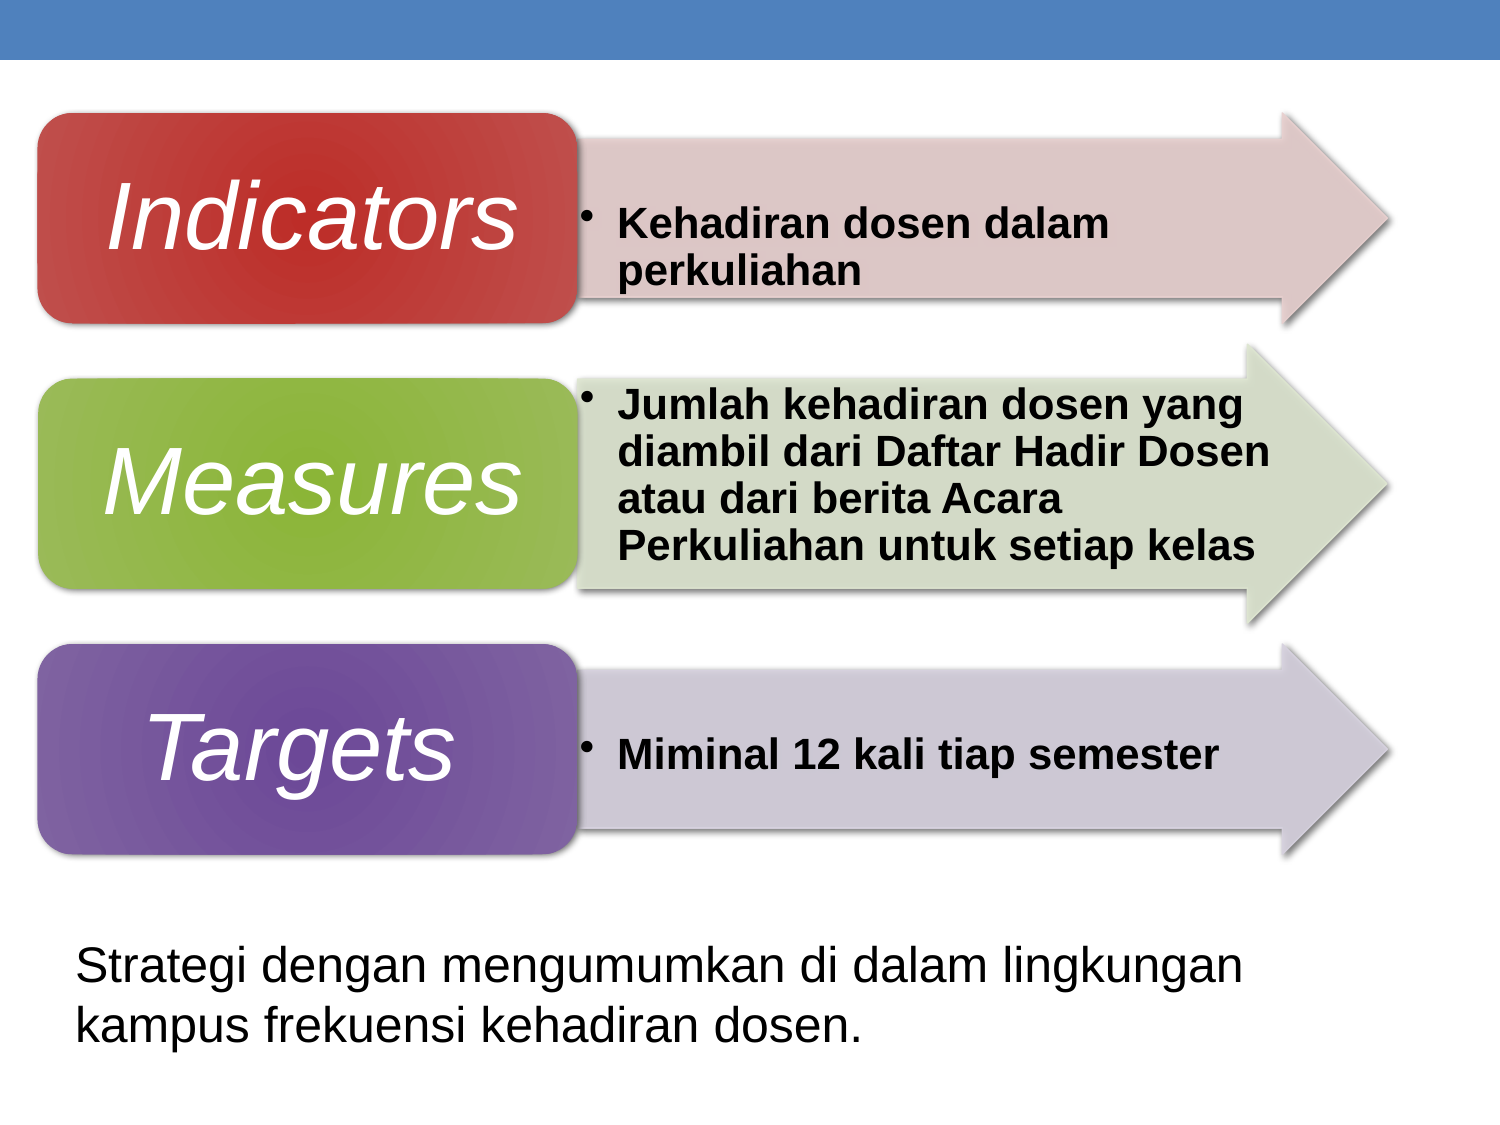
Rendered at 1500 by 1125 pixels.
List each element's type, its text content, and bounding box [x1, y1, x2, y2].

text_box Strategi dengan mengumumkan di dalam lingkungan kampus frekuensi kehadiran dosen. [60, 924, 1350, 1060]
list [37, 112, 1388, 856]
